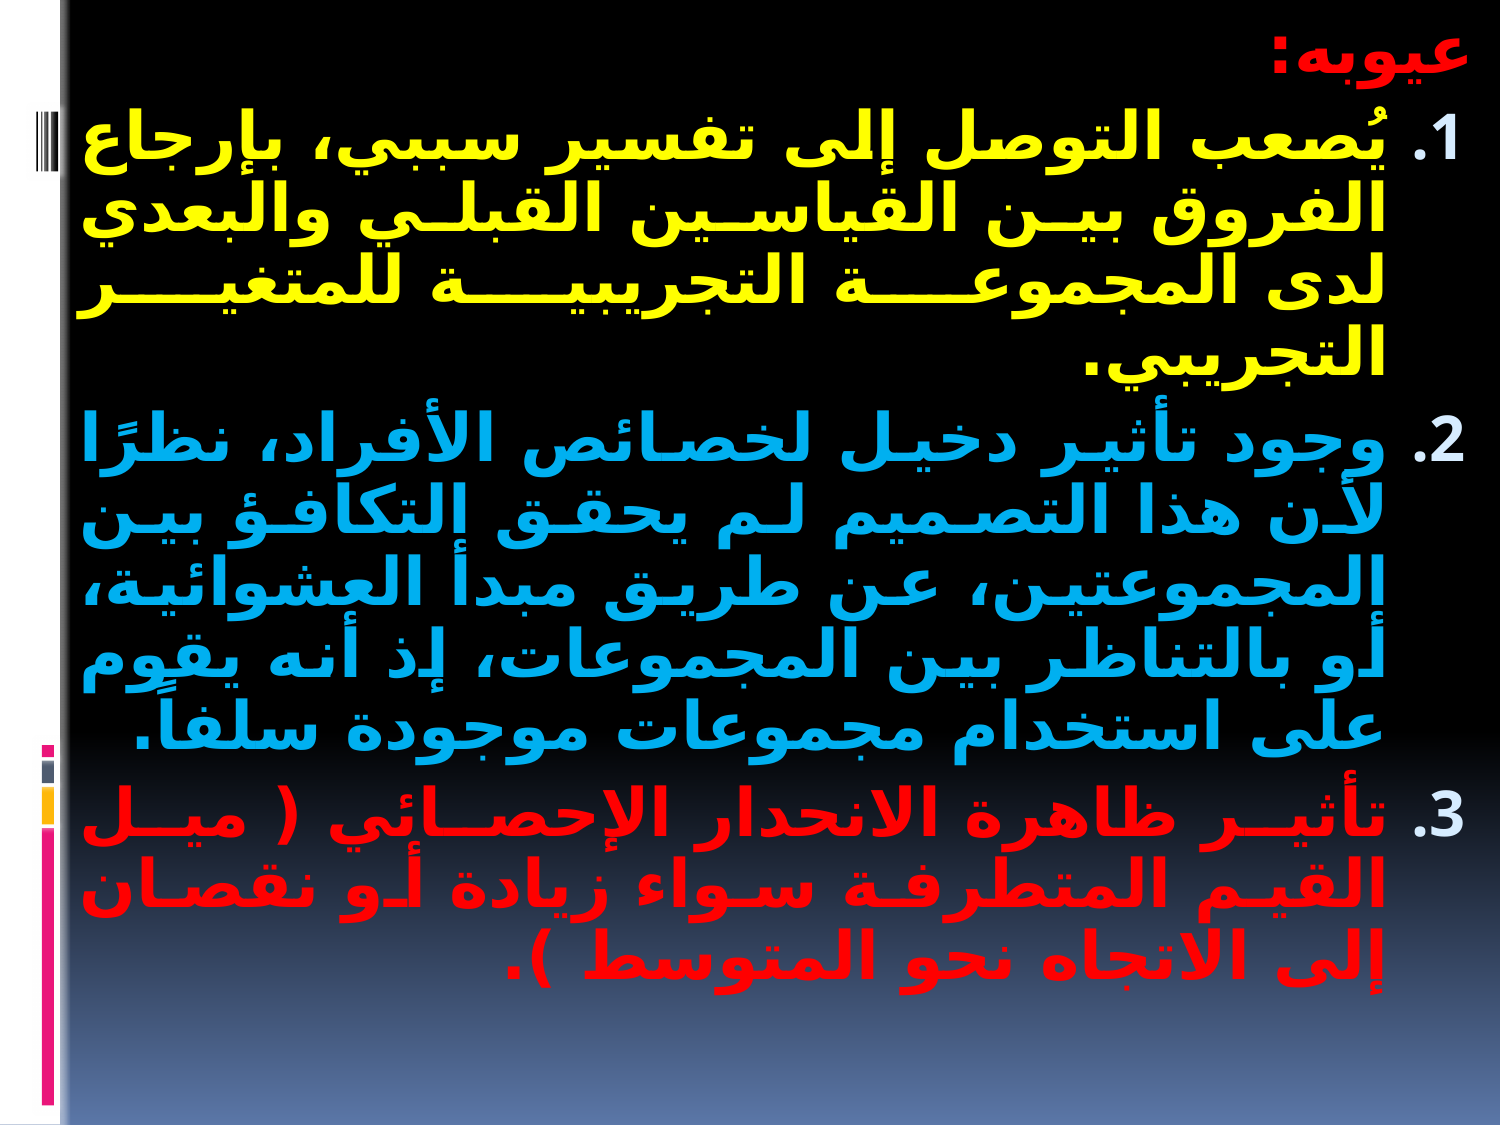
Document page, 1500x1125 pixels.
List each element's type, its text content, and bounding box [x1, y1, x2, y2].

list عيوبه: يُصعب التوصل إلى تفسير سببي، بإرجاع الفروق بين القياسين القبلي والبعدي لدى المجموعة التجريبية للمتغير التجريبي. وجود تأثير دخيل لخصائص الأفراد، نظرًا لأن هذا التصميم لم يحقق التكافؤ بين المجموعتين، عن طريق مبدأ العشوائية، أو بالتناظر بين المجموعات، إذ أنه يقوم على استخدام مجموعات موجودة سلفاً. تأثير ظاهرة الانحدار الإحصائي ( ميل القيم المتطرفة سواء زيادة أو نقصان إلى الاتجاه نحو المتوسط ). [64, 0, 1500, 1125]
